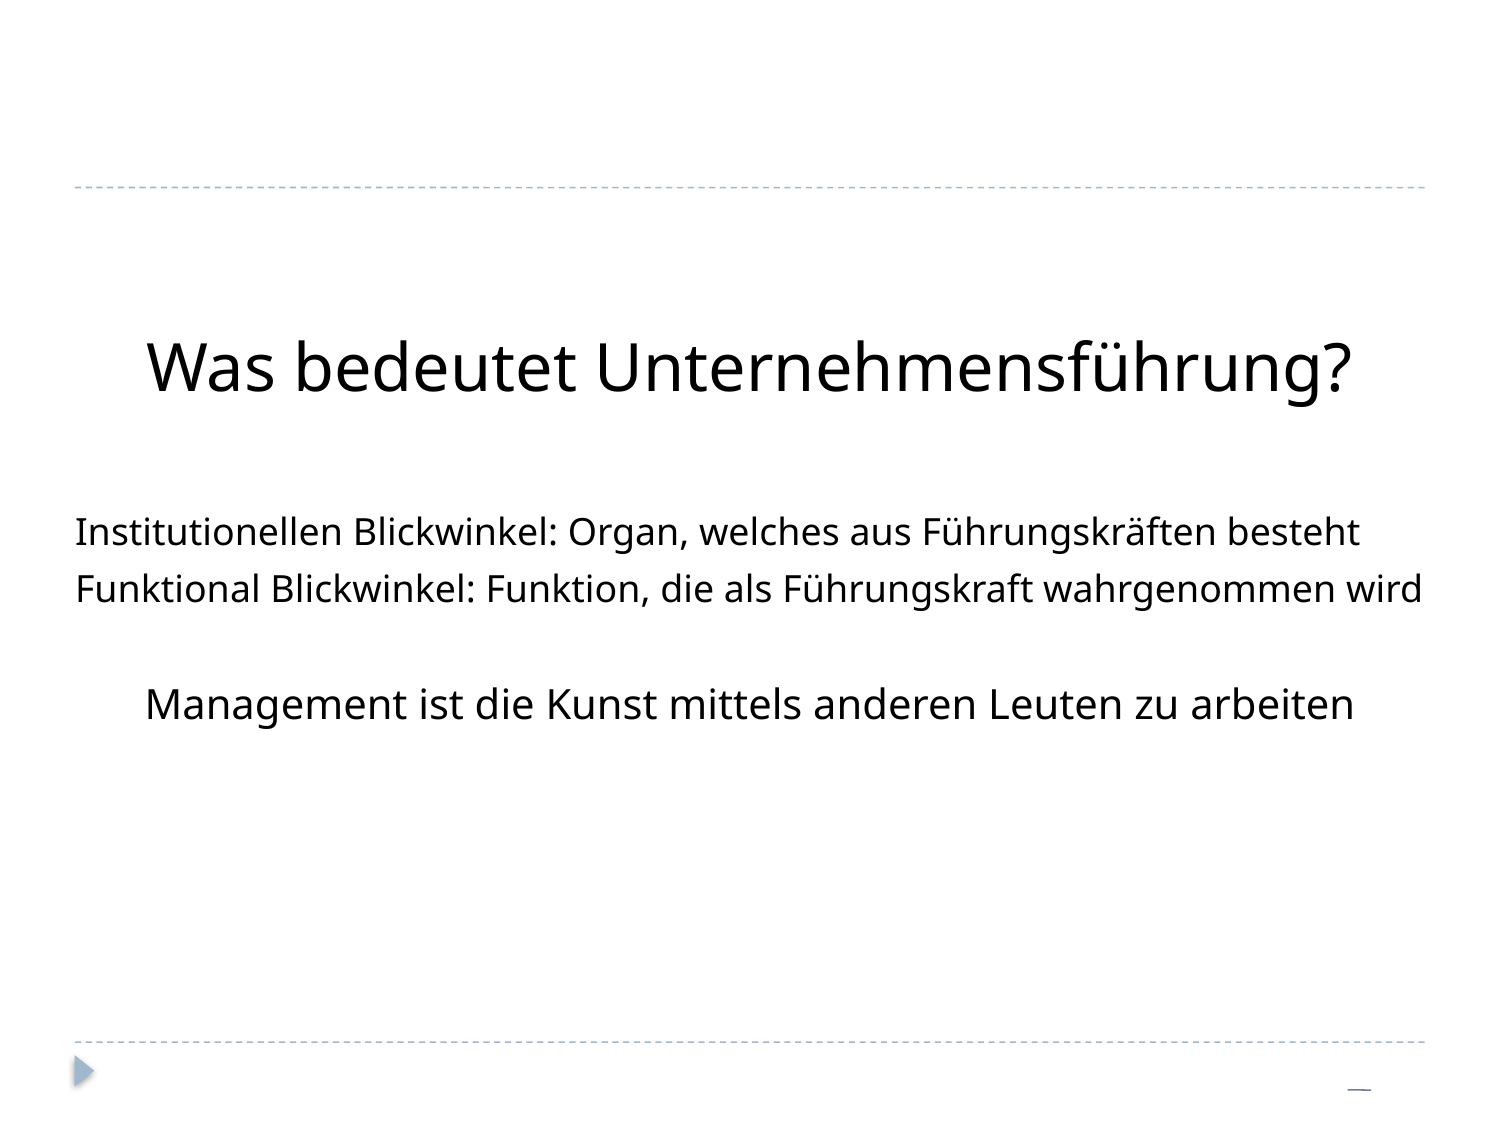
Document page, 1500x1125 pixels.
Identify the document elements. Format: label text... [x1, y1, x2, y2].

text_box [74, 199, 1425, 1010]
subtitle Was bedeutet Unternehmensführung? Institutionellen Blickwinkel: Organ, welches aus Führungskräften besteht Funktional Blickwinkel: Funktion, die als Führungskraft wahrgenommen wird Management ist die Kunst mittels anderen Leuten zu arbeiten [75, 200, 1425, 1006]
